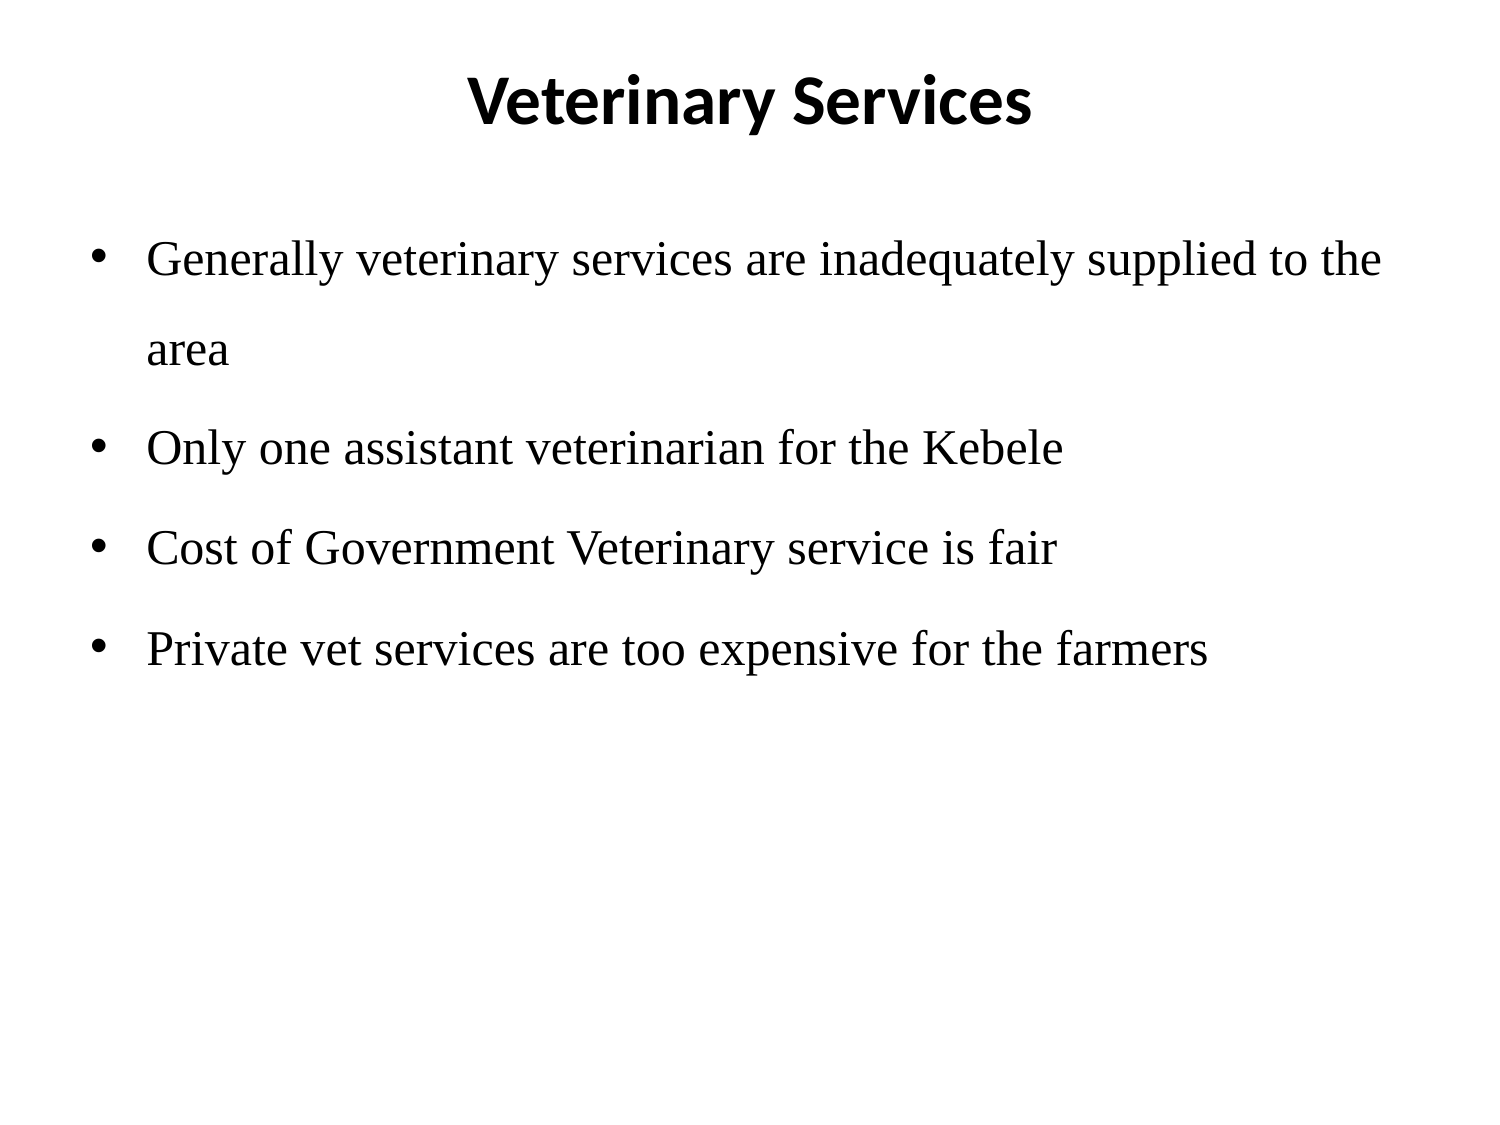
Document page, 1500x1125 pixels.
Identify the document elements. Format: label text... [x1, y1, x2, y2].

list Generally veterinary services are inadequately supplied to the area Only one assistant veterinarian for the Kebele Cost of Government Veterinary service is fair Private vet services are too expensive for the farmers [75, 187, 1425, 930]
title Veterinary Services [75, 45, 1425, 187]
